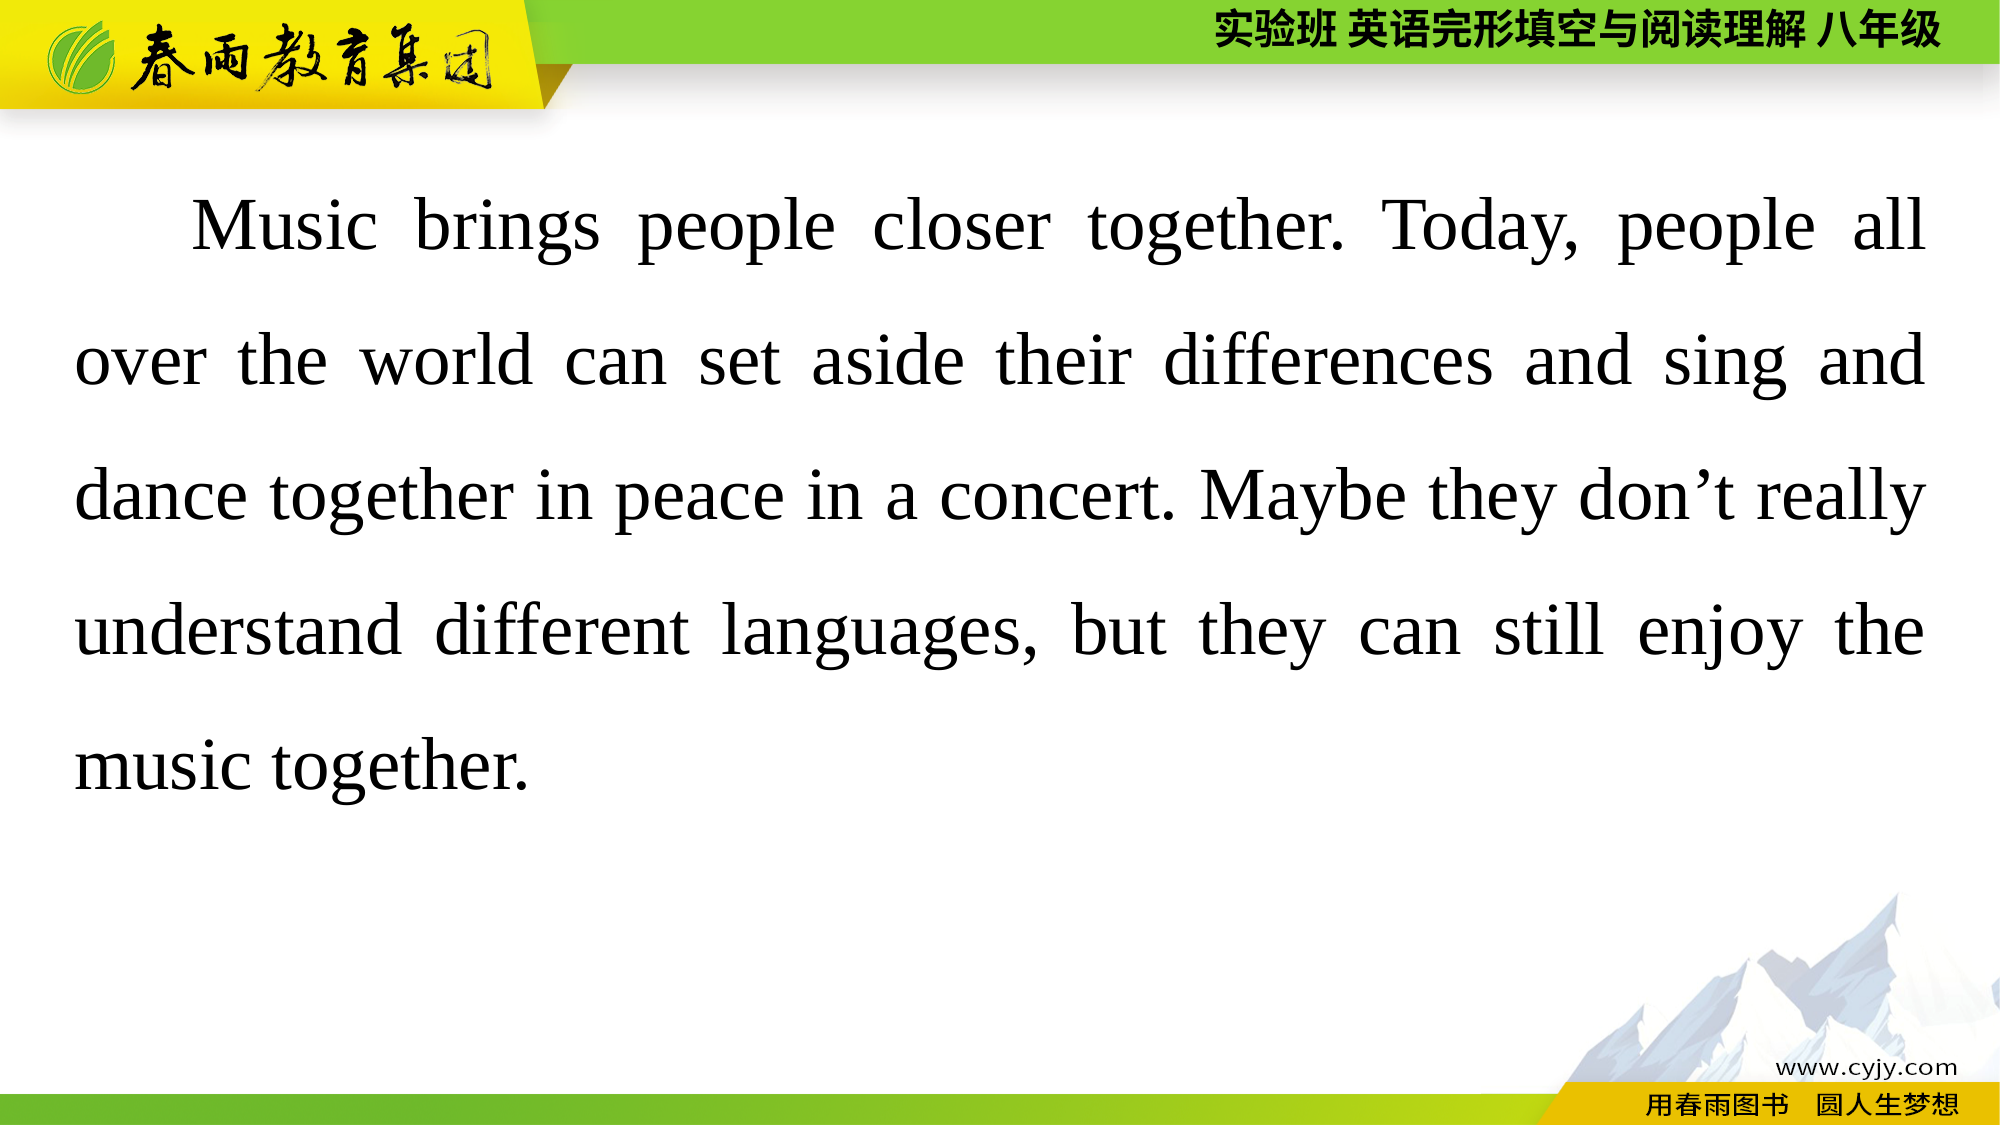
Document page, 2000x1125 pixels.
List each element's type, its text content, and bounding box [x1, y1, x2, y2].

picture [0, 0, 2000, 1125]
list Music brings people closer together. Today, people all over the world can set aside their differences and sing and dance together in peace in a concert. Maybe they don’t really understand different languages, but they can still enjoy the music together. [59, 122, 1944, 820]
